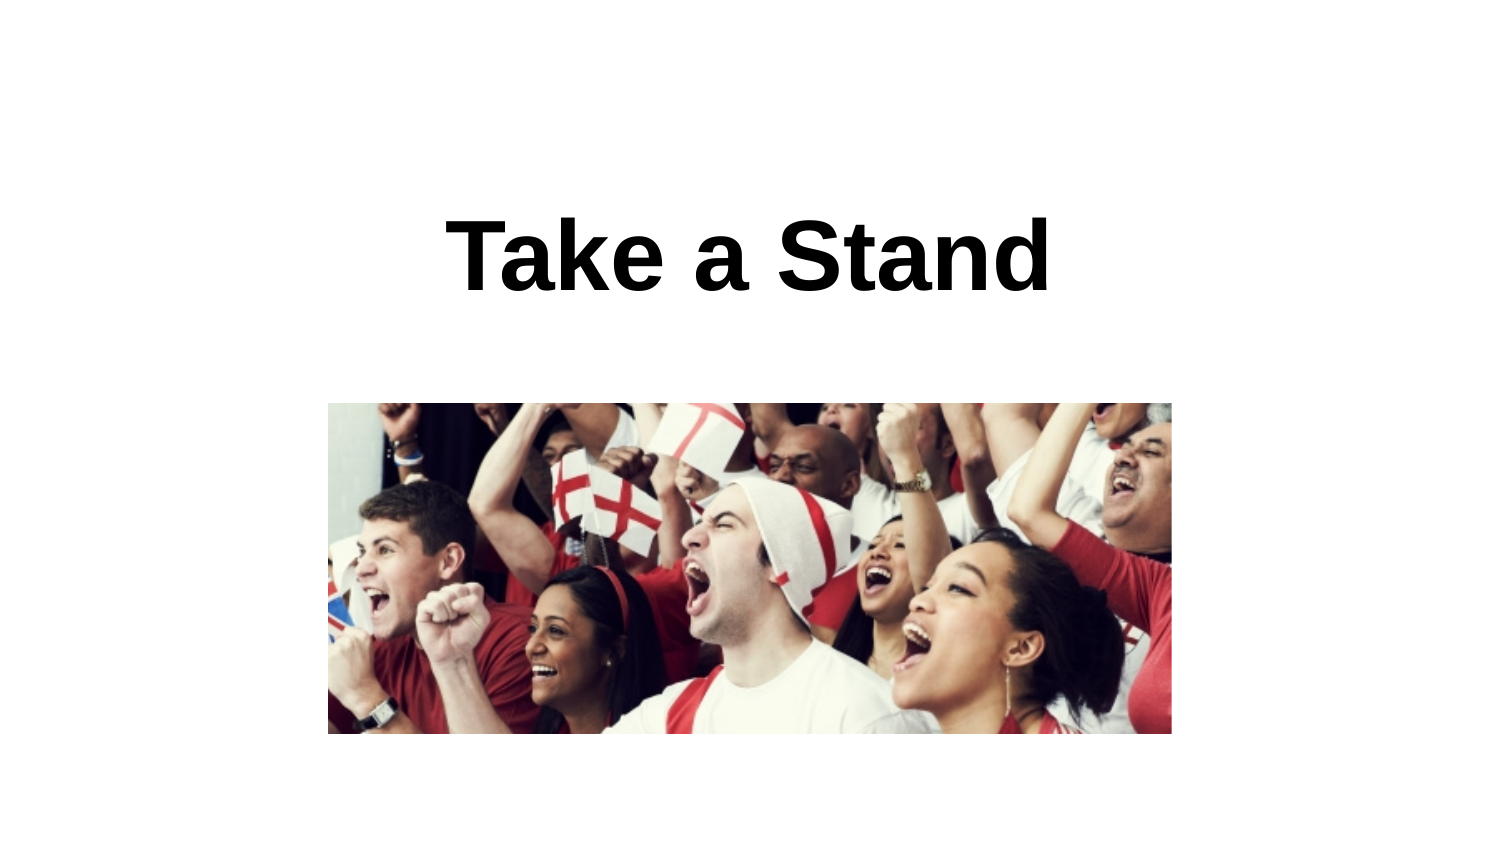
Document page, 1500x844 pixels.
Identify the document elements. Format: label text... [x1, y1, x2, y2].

title Take a Stand [112, 134, 1388, 325]
picture [327, 403, 1172, 734]
